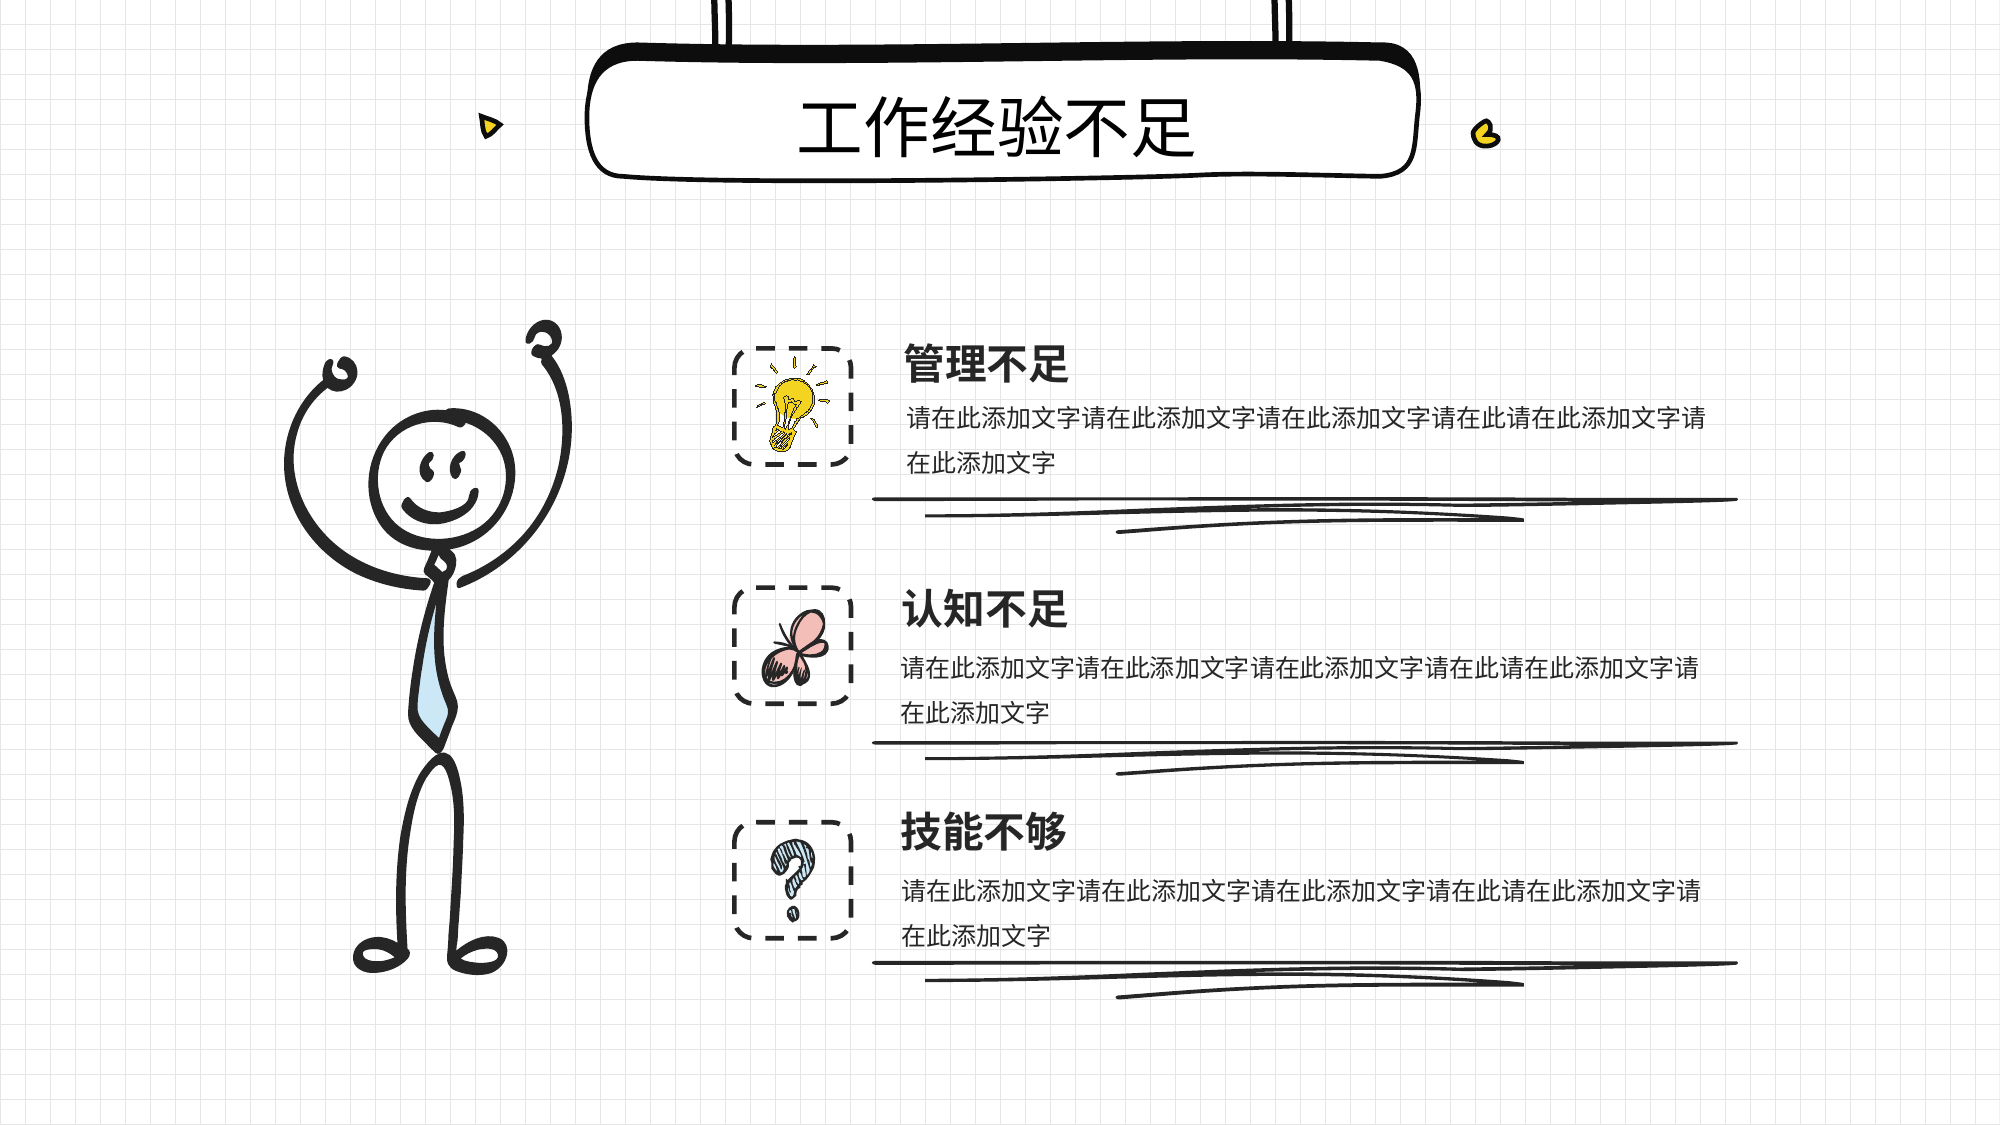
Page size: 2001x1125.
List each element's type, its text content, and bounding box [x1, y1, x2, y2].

text_box 技能不够 [885, 798, 1248, 864]
text_box 请在此添加文字请在此添加文字请在此添加文字请在此请在此添加文字请在此添加文字 [891, 379, 1733, 485]
text_box 管理不足 [888, 330, 1251, 396]
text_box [758, 609, 830, 691]
text_box 工作经验不足 [717, 78, 1277, 174]
text_box [871, 740, 1738, 776]
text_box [280, 318, 578, 976]
text_box 认知不足 [886, 575, 1250, 641]
text_box 请在此添加文字请在此添加文字请在此添加文字请在此请在此添加文字请在此添加文字 [886, 853, 1728, 958]
text_box [871, 497, 1738, 534]
text_box 请在此添加文字请在此添加文字请在此添加文字请在此请在此添加文字请在此添加文字 [885, 630, 1726, 735]
text_box [733, 586, 853, 705]
text_box [733, 821, 853, 940]
text_box [733, 347, 853, 466]
text_box [871, 960, 1738, 1000]
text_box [770, 837, 816, 923]
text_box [755, 356, 830, 454]
